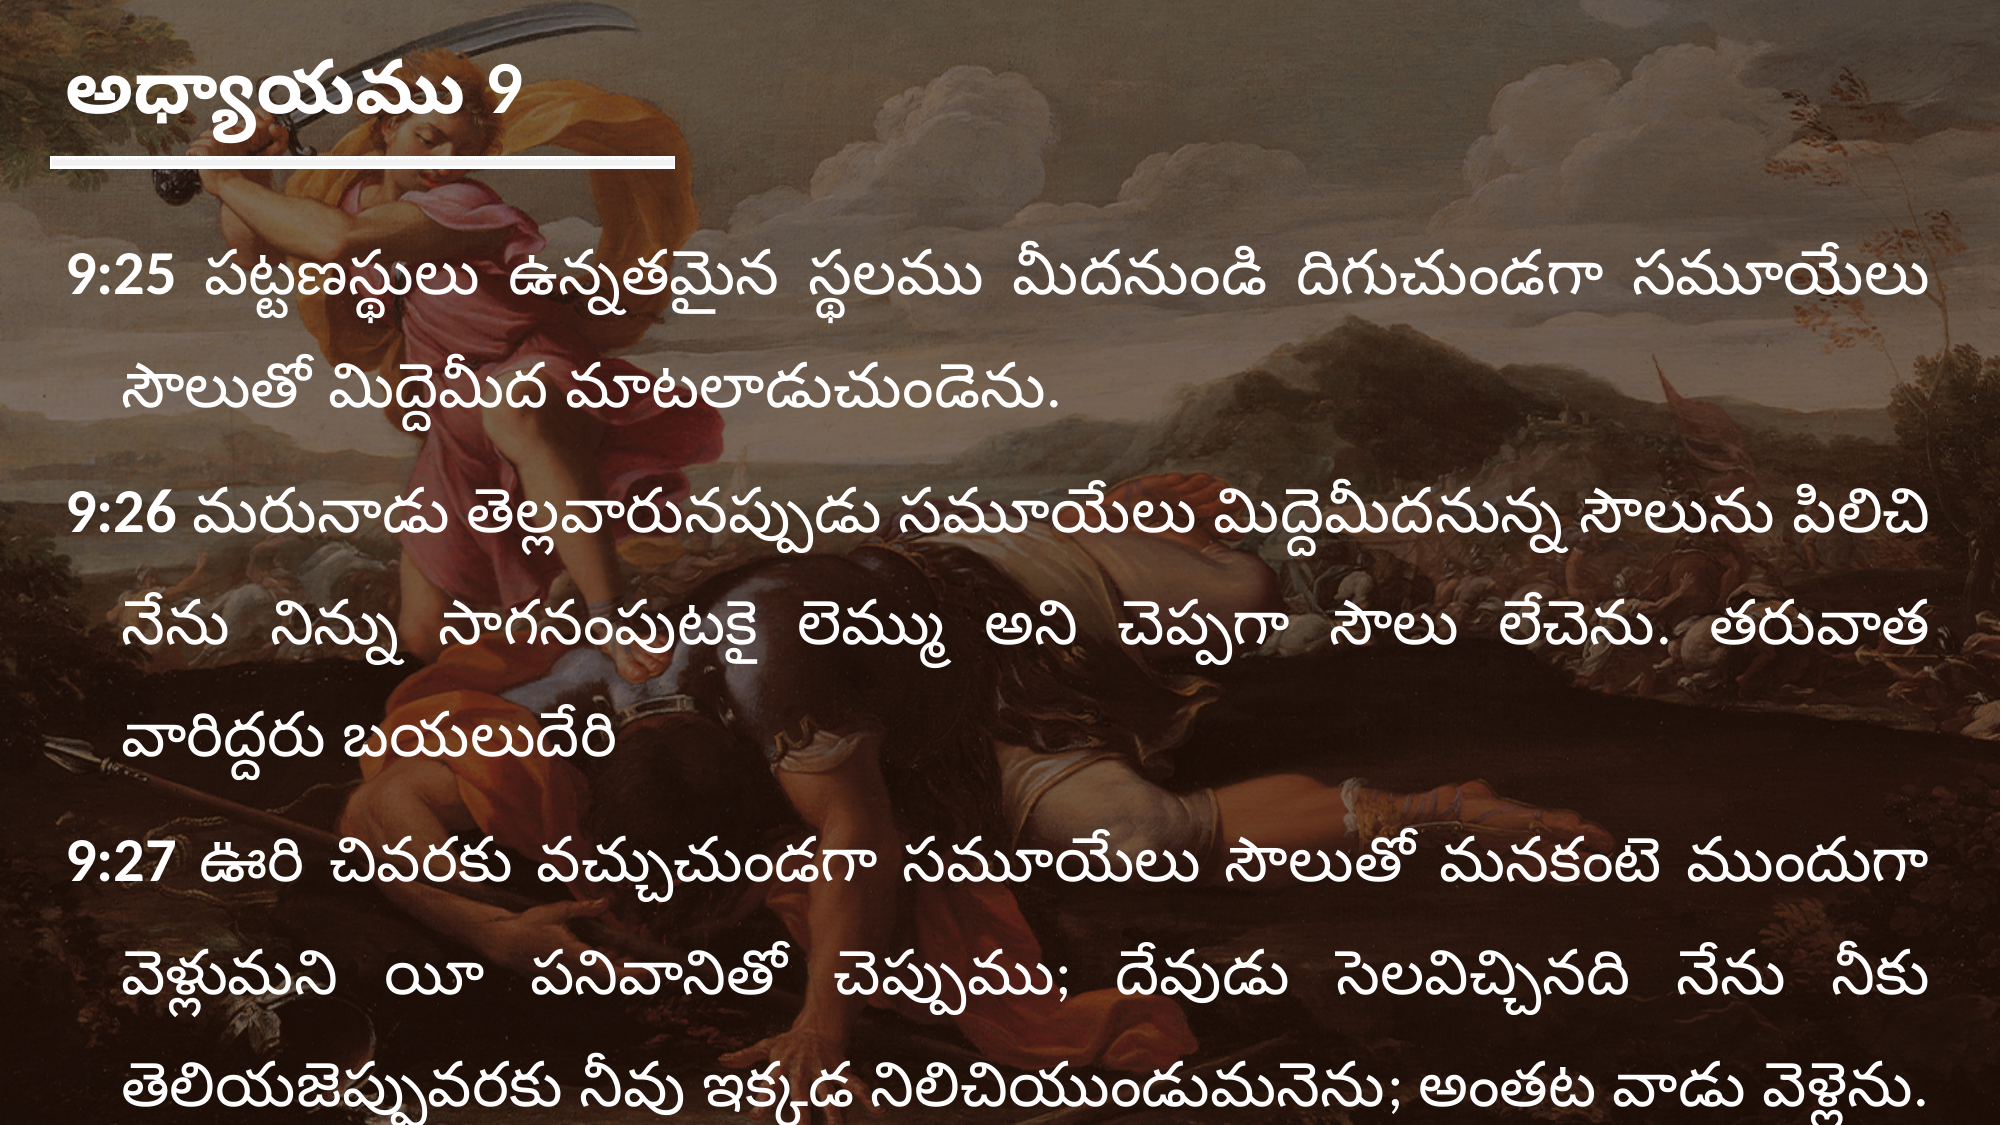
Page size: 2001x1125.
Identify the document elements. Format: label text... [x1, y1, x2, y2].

list 9:25 పట్టణస్థులు ఉన్నతమైన స్థలము మీదనుండి దిగుచుండగా సమూయేలు సౌలుతో మిద్దెమీద మాటలాడుచుండెను. 9:26 మరునాడు తెల్లవారునప్పుడు సమూయేలు మిద్దెమీదనున్న సౌలును పిలిచి నేను నిన్ను సాగనంపుటకై లెమ్ము అని చెప్పగా సౌలు లేచెను. తరువాత వారిద్దరు బయలుదేరి 9:27 ఊరి చివరకు వచ్చుచుండగా సమూయేలు సౌలుతో మనకంటె ముందుగా వెళ్లుమని యీ పనివానితో చెప్పుము; దేవుడు సెలవిచ్చినది నేను నీకు తెలియజెప్పువరకు నీవు ఇక్కడ నిలిచియుండుమనెను; అంతట వాడు వెళ్లెను. [50, 187, 1946, 1063]
picture [0, 0, 2000, 1125]
title అధ్యాయము 9 [50, 0, 1925, 167]
